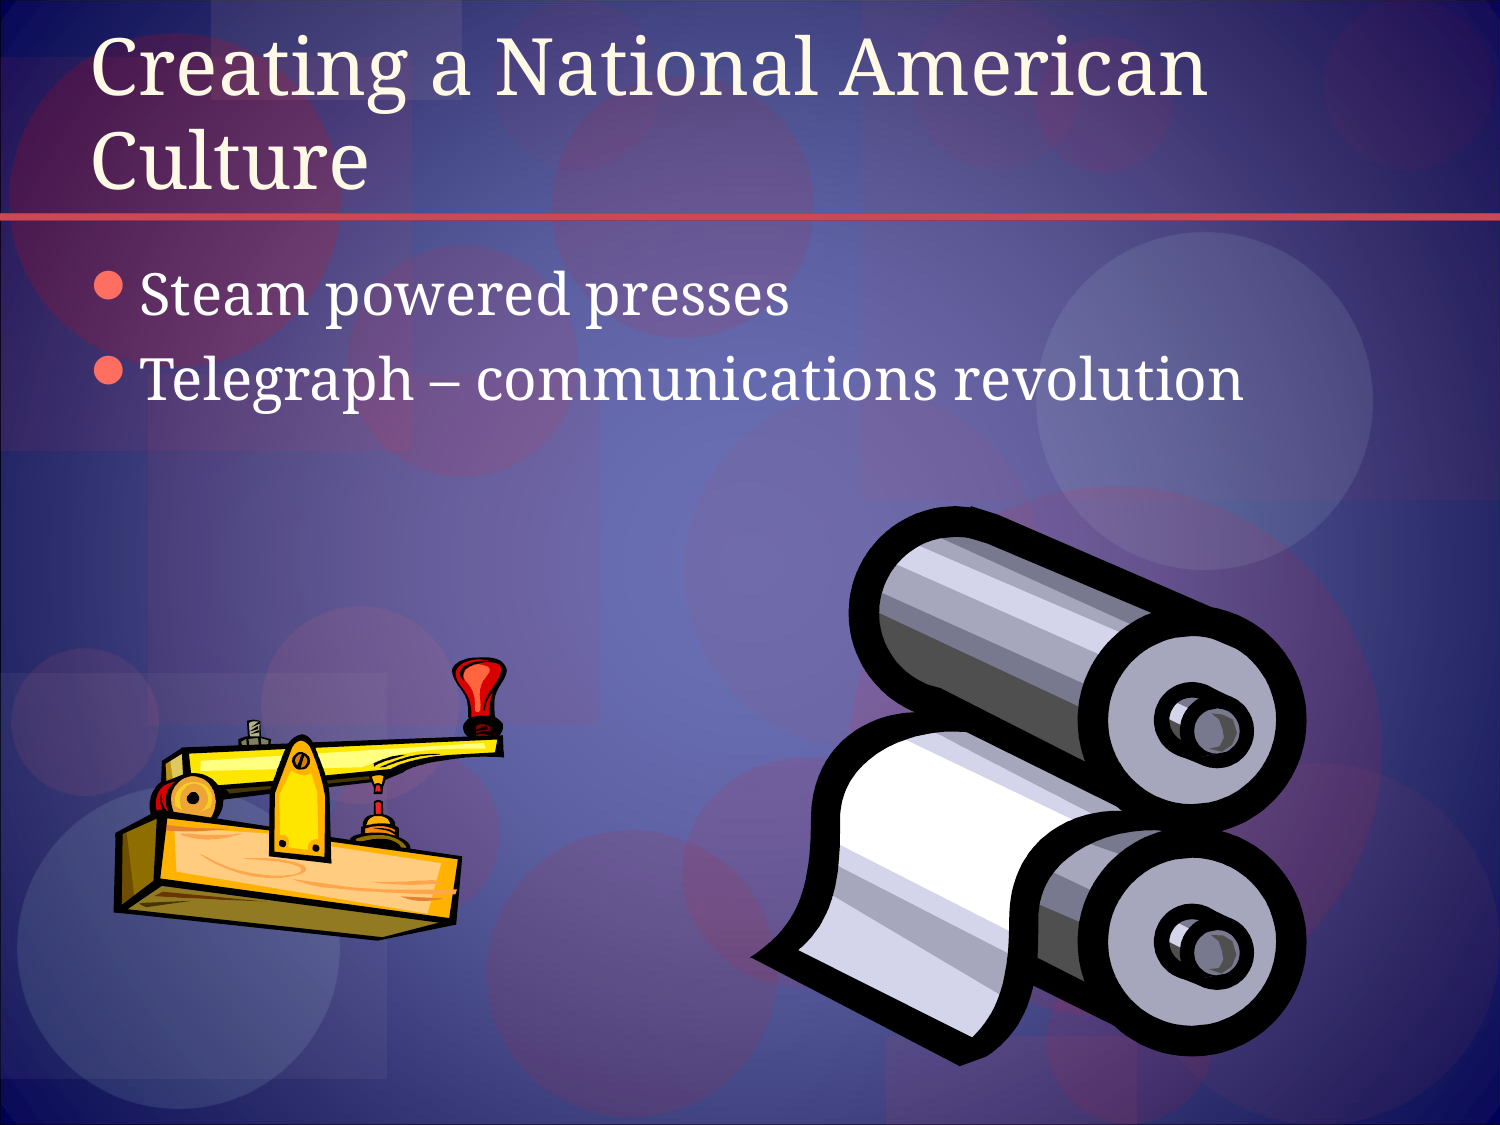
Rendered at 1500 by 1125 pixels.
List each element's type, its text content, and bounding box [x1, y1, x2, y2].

picture [0, 0, 1500, 1125]
text_box Steam powered presses Telegraph – communications revolution [74, 249, 1425, 1000]
text_box Creating a National American Culture [74, 26, 1425, 214]
